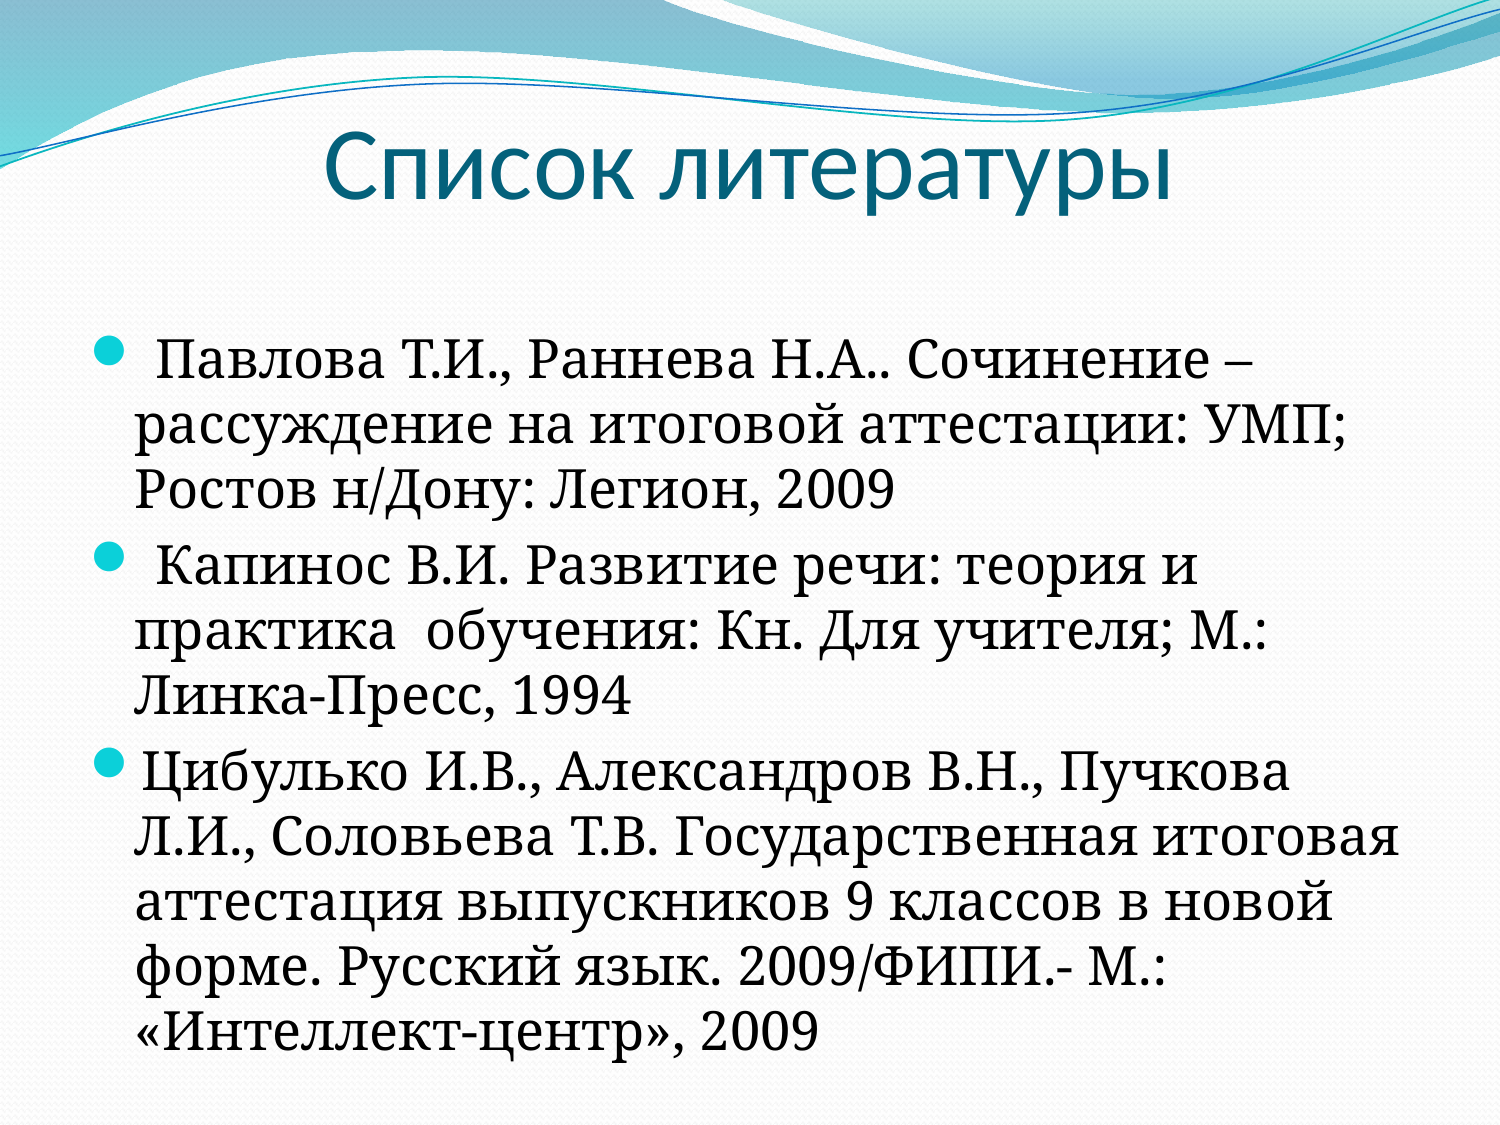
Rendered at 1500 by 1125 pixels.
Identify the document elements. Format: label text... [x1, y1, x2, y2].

list Павлова Т.И., Раннева Н.А.. Сочинение – рассуждение на итоговой аттестации: УМП; Ростов н/Дону: Легион, 2009 Капинос В.И. Развитие речи: теория и практика обучения: Кн. Для учителя; М.: Линка-Пресс, 1994 Цибулько И.В., Александров В.Н., Пучкова Л.И., Соловьева Т.В. Государственная итоговая аттестация выпускников 9 классов в новой форме. Русский язык. 2009/ФИПИ.- М.: «Интеллект-центр», 2009 [75, 317, 1425, 1038]
title Список литературы [75, 78, 1425, 220]
